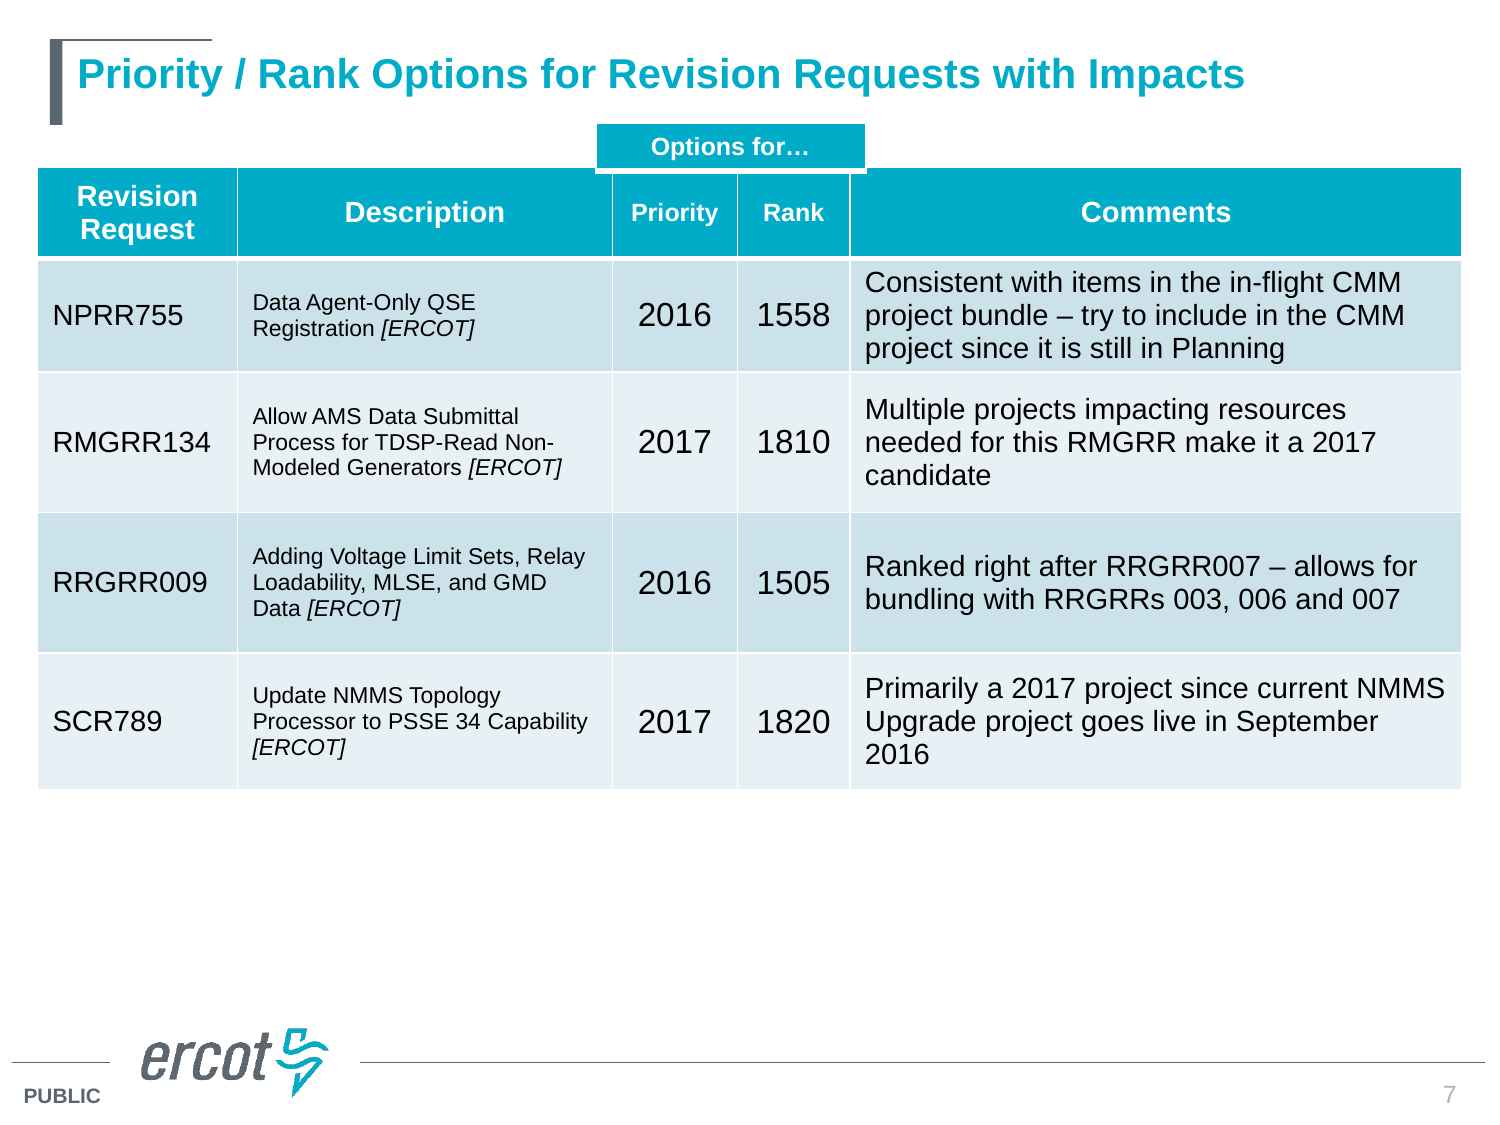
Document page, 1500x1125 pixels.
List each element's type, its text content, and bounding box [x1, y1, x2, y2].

table_cell 1820 [738, 654, 849, 789]
table_cell Update NMMS Topology Processor to PSSE 34 Capability [ERCOT] [238, 654, 612, 789]
table_cell Data Agent-Only QSE Registration [ERCOT] [238, 261, 612, 371]
table_cell Allow AMS Data Submittal Process for TDSP-Read Non-Modeled Generators [ERCOT] [238, 373, 612, 512]
table_cell Ranked right after RRGRR007 – allows for bundling with RRGRRs 003, 006 and 007 [851, 513, 1461, 652]
table_header Rank [738, 174, 849, 256]
table_cell 1558 [738, 261, 849, 371]
picture [137, 1024, 332, 1100]
table_cell RRGRR009 [38, 513, 237, 652]
table_header Comments [851, 168, 1461, 256]
table_cell Primarily a 2017 project since current NMMS Upgrade project goes live in September 2016 [851, 654, 1461, 789]
table_cell 2016 [613, 261, 737, 371]
table_header Options for… [597, 124, 865, 168]
table_cell NPRR755 [38, 261, 237, 371]
table_cell Adding Voltage Limit Sets, Relay Loadability, MLSE, and GMD Data [ERCOT] [238, 513, 612, 652]
table_cell Consistent with items in the in-flight CMM project bundle – try to include in the CMM project since it is still in Planning [851, 261, 1461, 371]
table_header Priority [613, 174, 737, 256]
title Priority / Rank Options for Revision Requests with Impacts [62, 39, 1338, 125]
slide_number 7 [1412, 1076, 1488, 1112]
table_cell 1505 [738, 513, 849, 652]
table_cell RMGRR134 [38, 373, 237, 512]
table_cell Multiple projects impacting resources needed for this RMGRR make it a 2017 candidate [851, 373, 1461, 512]
table_cell 2016 [613, 513, 737, 652]
table_cell SCR789 [38, 654, 237, 789]
table_header Description [238, 168, 612, 256]
table_header Revision Request [38, 168, 237, 256]
table_cell 2017 [613, 654, 737, 789]
table_cell 1810 [738, 373, 849, 512]
table_cell 2017 [613, 373, 737, 512]
